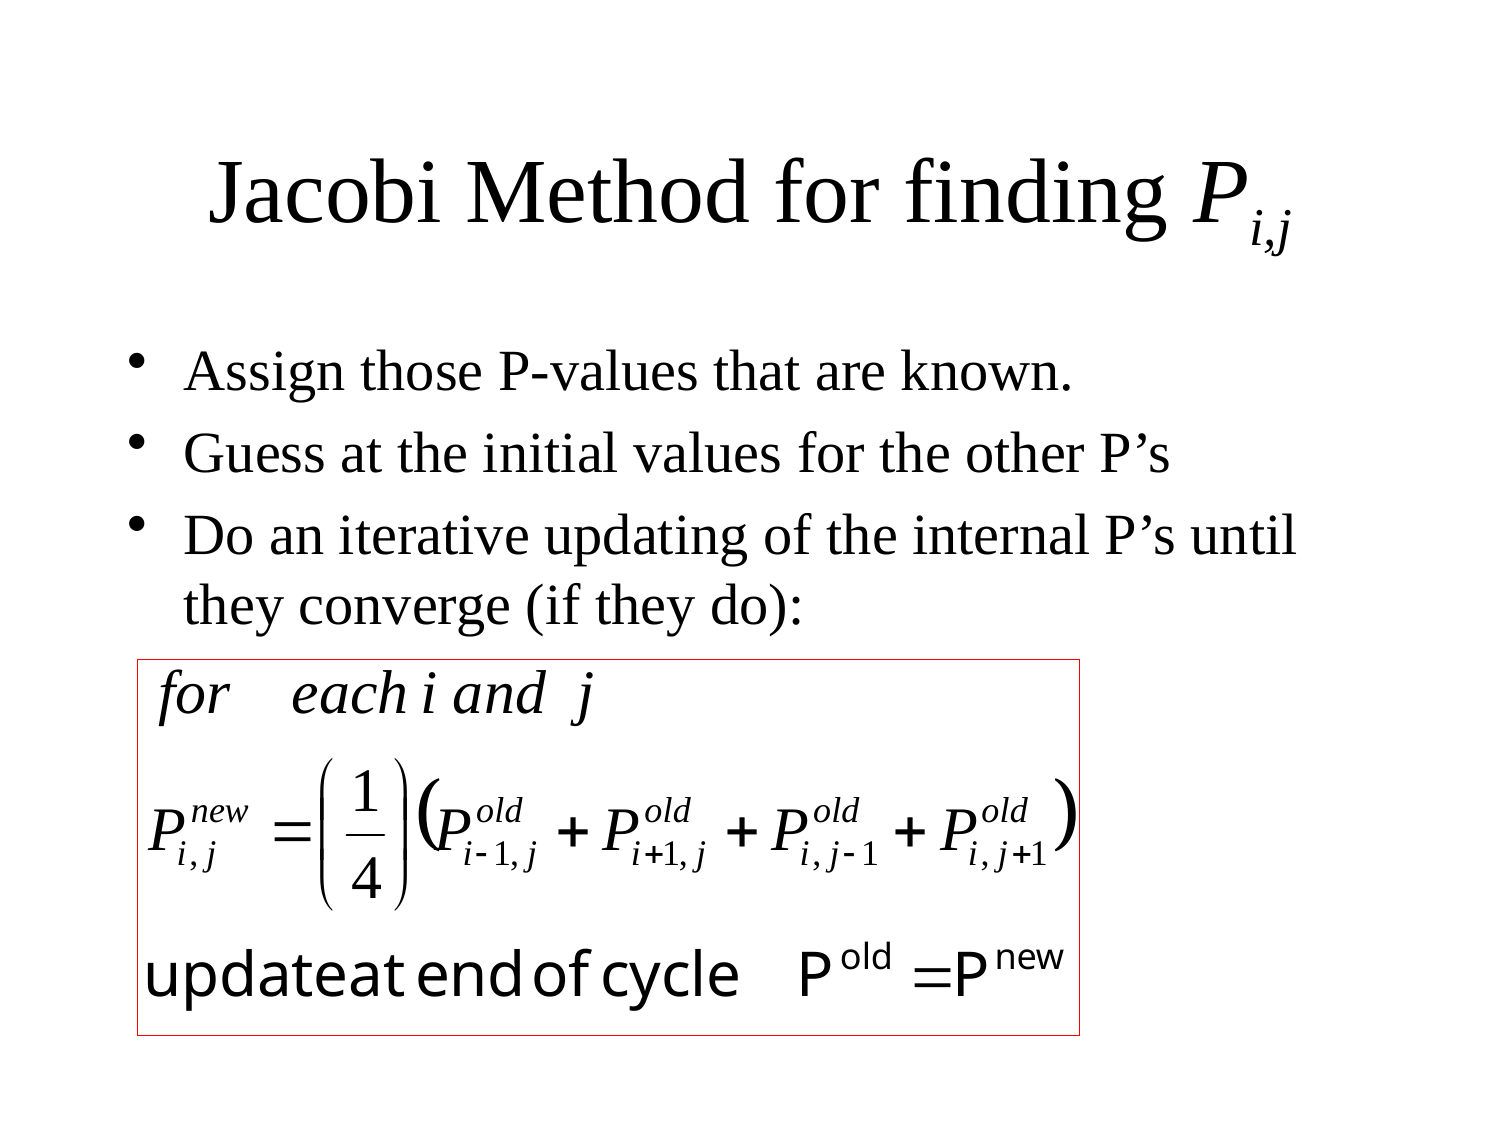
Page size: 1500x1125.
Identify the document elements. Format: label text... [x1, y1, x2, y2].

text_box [137, 659, 1080, 1036]
title Jacobi Method for finding Pi,j [112, 99, 1388, 288]
list Assign those P-values that are known. Guess at the initial values for the other P’s Do an iterative updating of the internal P’s until they converge (if they do): [112, 324, 1326, 651]
